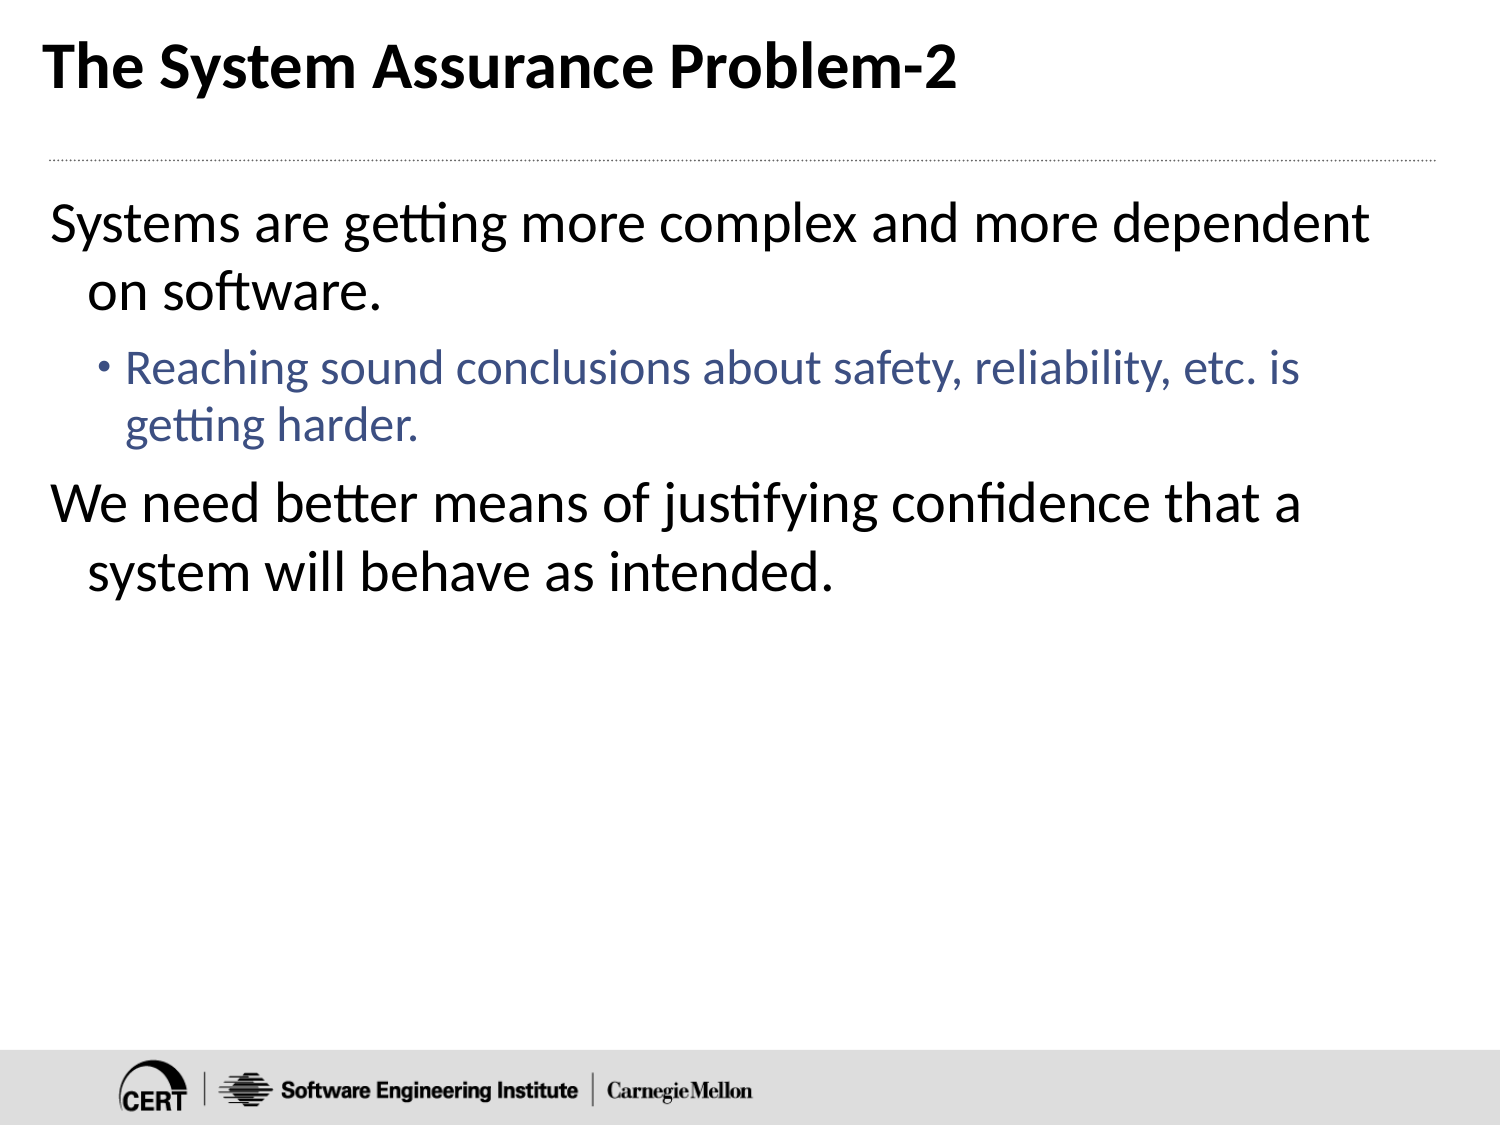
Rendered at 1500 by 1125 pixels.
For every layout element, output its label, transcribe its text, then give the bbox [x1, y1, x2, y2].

title The System Assurance Problem-2 [42, 37, 1434, 155]
list Systems are getting more complex and more dependent on software. Reaching sound conclusions about safety, reliability, etc. is getting harder. We need better means of justifying confidence that a system will behave as intended. [49, 187, 1438, 1001]
picture [102, 1056, 765, 1117]
